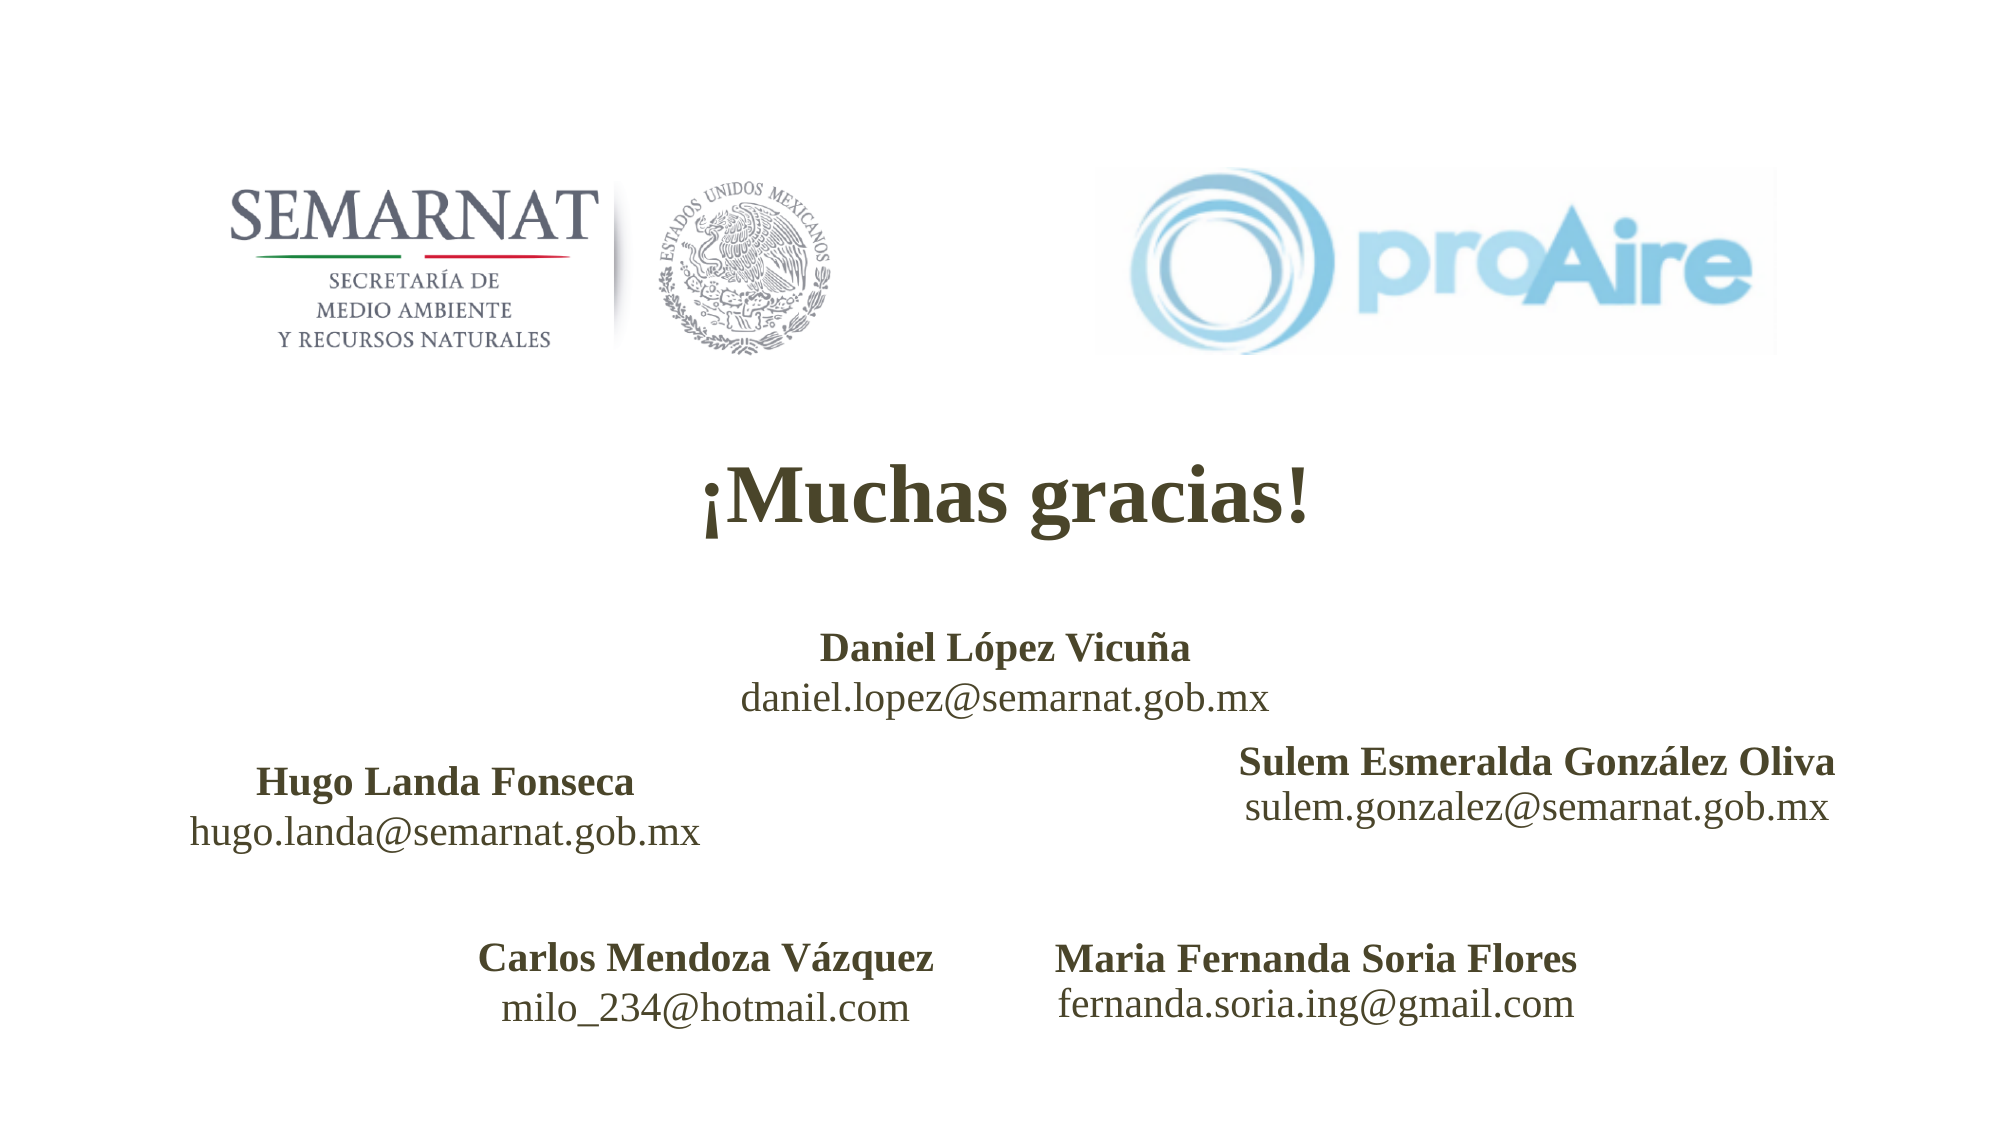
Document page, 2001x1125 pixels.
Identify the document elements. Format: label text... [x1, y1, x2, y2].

text_box Daniel López Vicuña daniel.lopez@semarnat.gob.mx [694, 612, 1317, 728]
title ¡Muchas gracias! [33, 429, 1978, 549]
text_box Hugo Landa Fonseca hugo.landa@semarnat.gob.mx [134, 746, 757, 862]
text_box Sulem Esmeralda González Oliva sulem.gonzalez@semarnat.gob.mx [1095, 731, 1980, 872]
text_box Maria Fernanda Soria Flores fernanda.soria.ing@gmail.com [874, 928, 1759, 1069]
picture [224, 167, 834, 370]
text_box Carlos Mendoza Vázquez milo_234@hotmail.com [395, 922, 1017, 1037]
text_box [1095, 167, 1777, 381]
